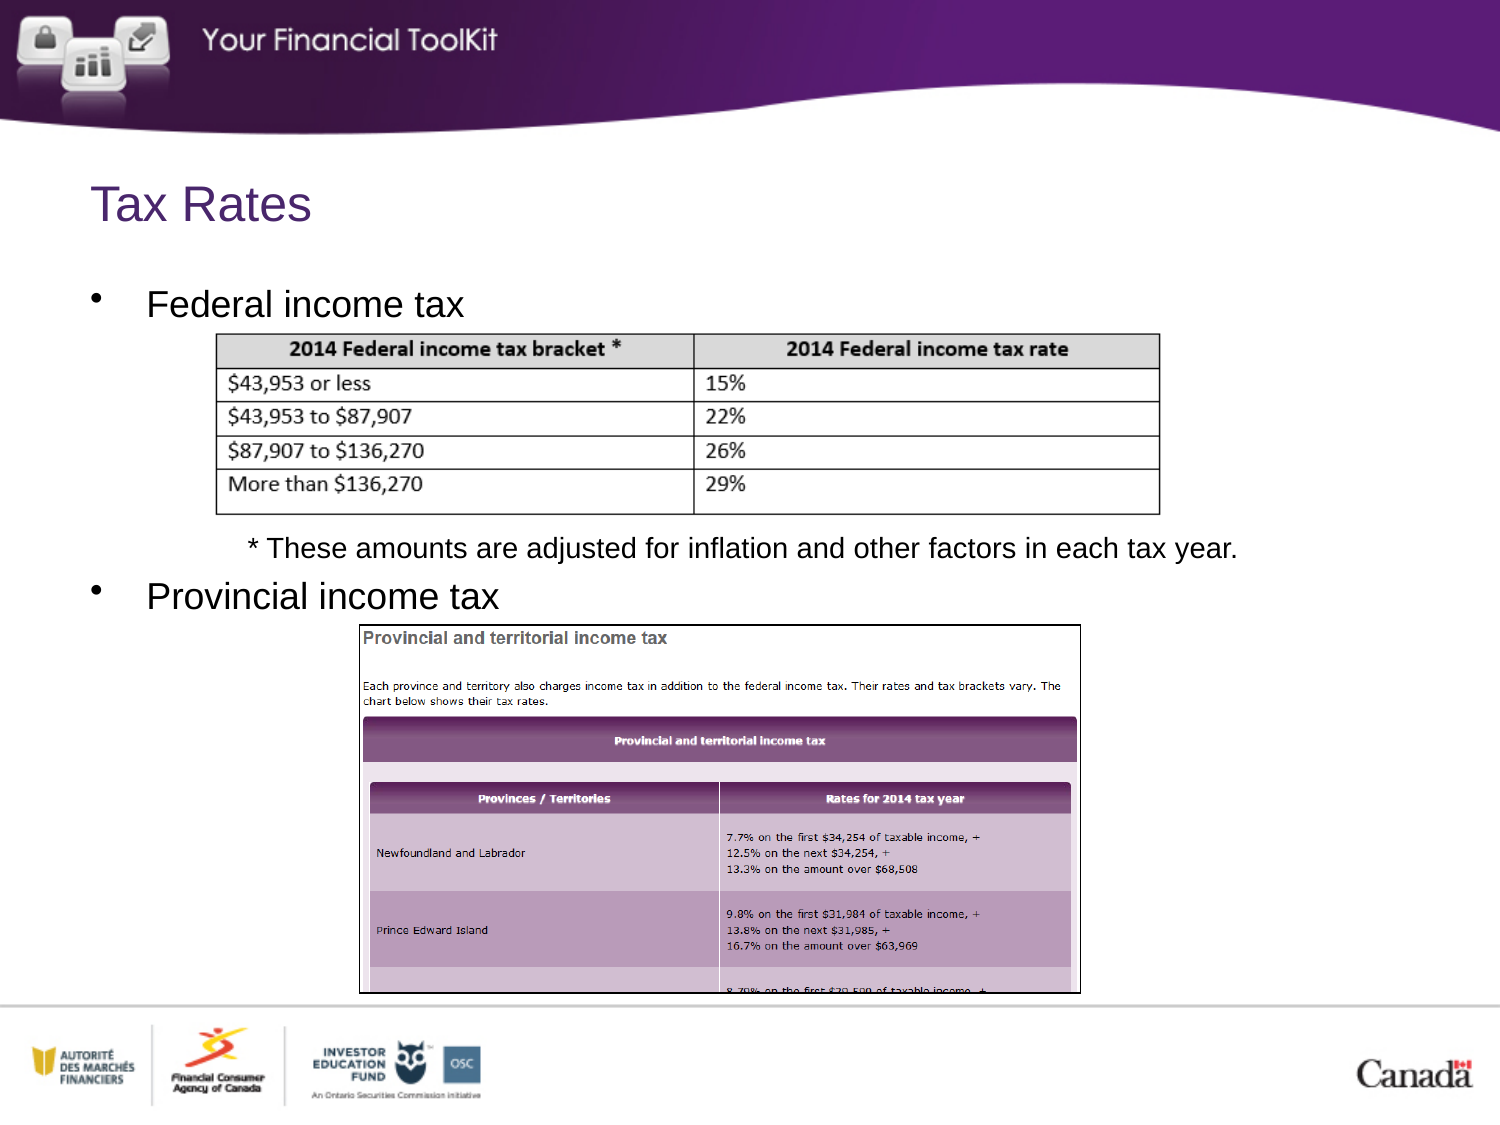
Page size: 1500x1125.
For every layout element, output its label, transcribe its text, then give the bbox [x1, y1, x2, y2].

title Tax Rates [75, 164, 1211, 272]
picture [0, 0, 1500, 1125]
list Federal income tax * These amounts are adjusted for inflation and other factors in each tax year. Provincial income tax [75, 272, 1425, 923]
